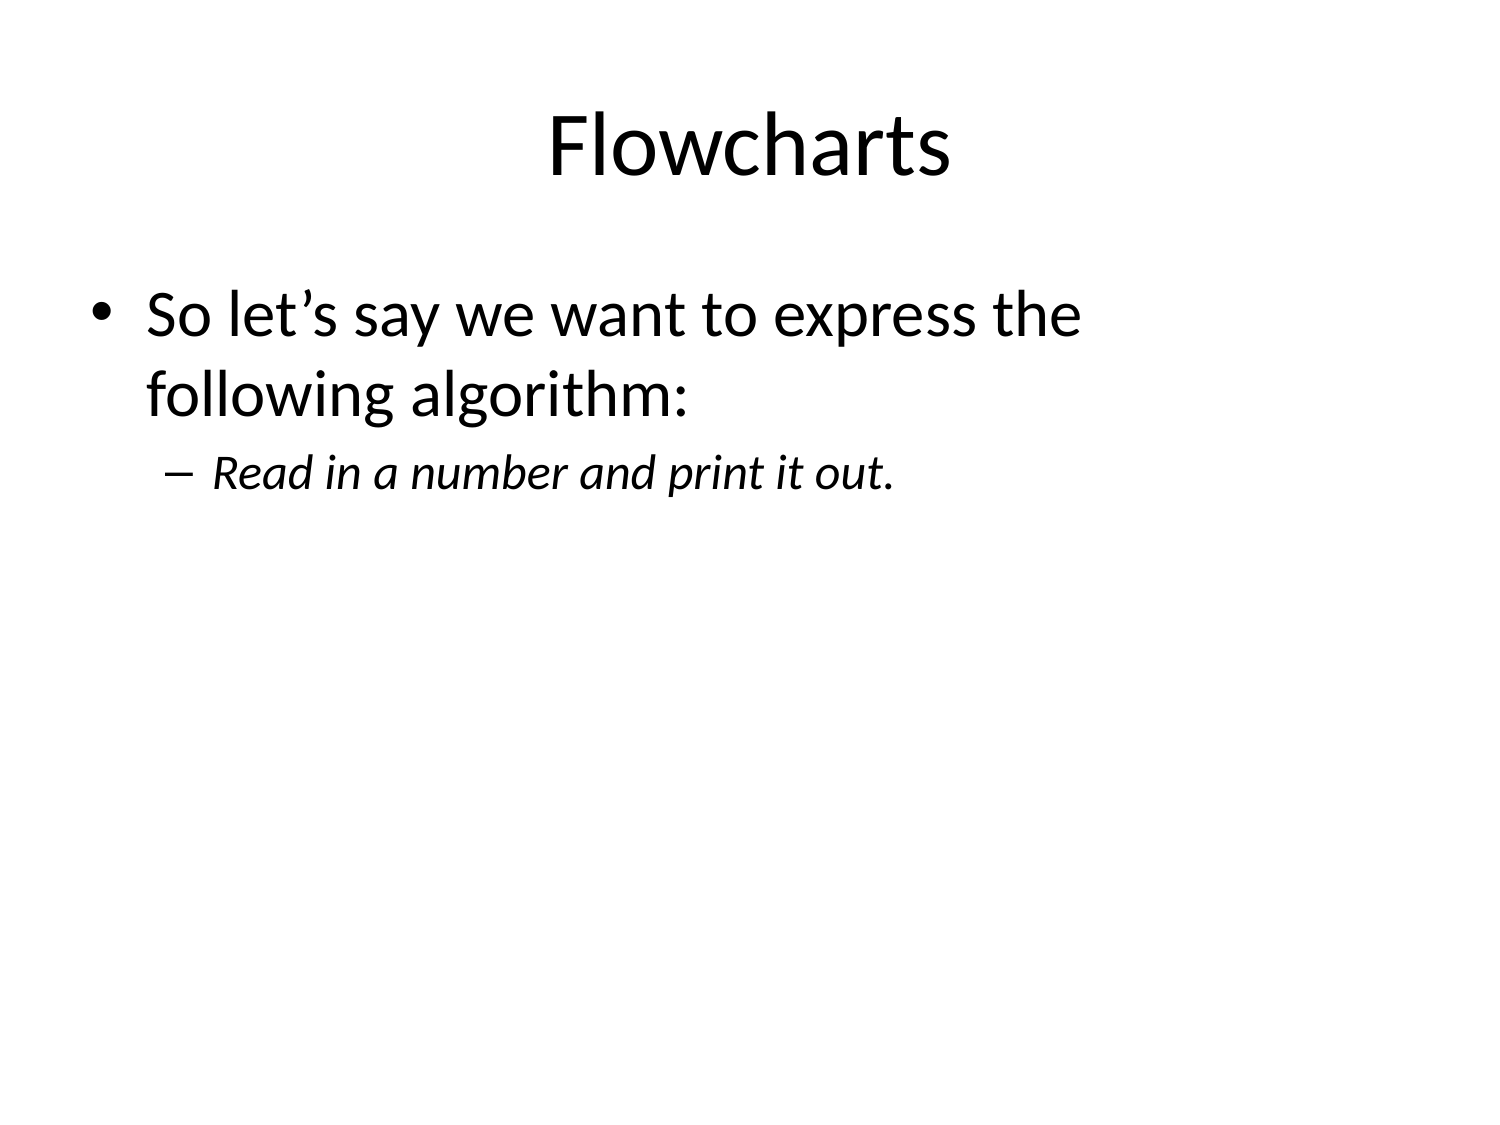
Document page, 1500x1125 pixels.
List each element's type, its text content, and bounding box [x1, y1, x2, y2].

list So let’s say we want to express the following algorithm: Read in a number and print it out. [75, 262, 1317, 1005]
title Flowcharts [75, 45, 1425, 233]
